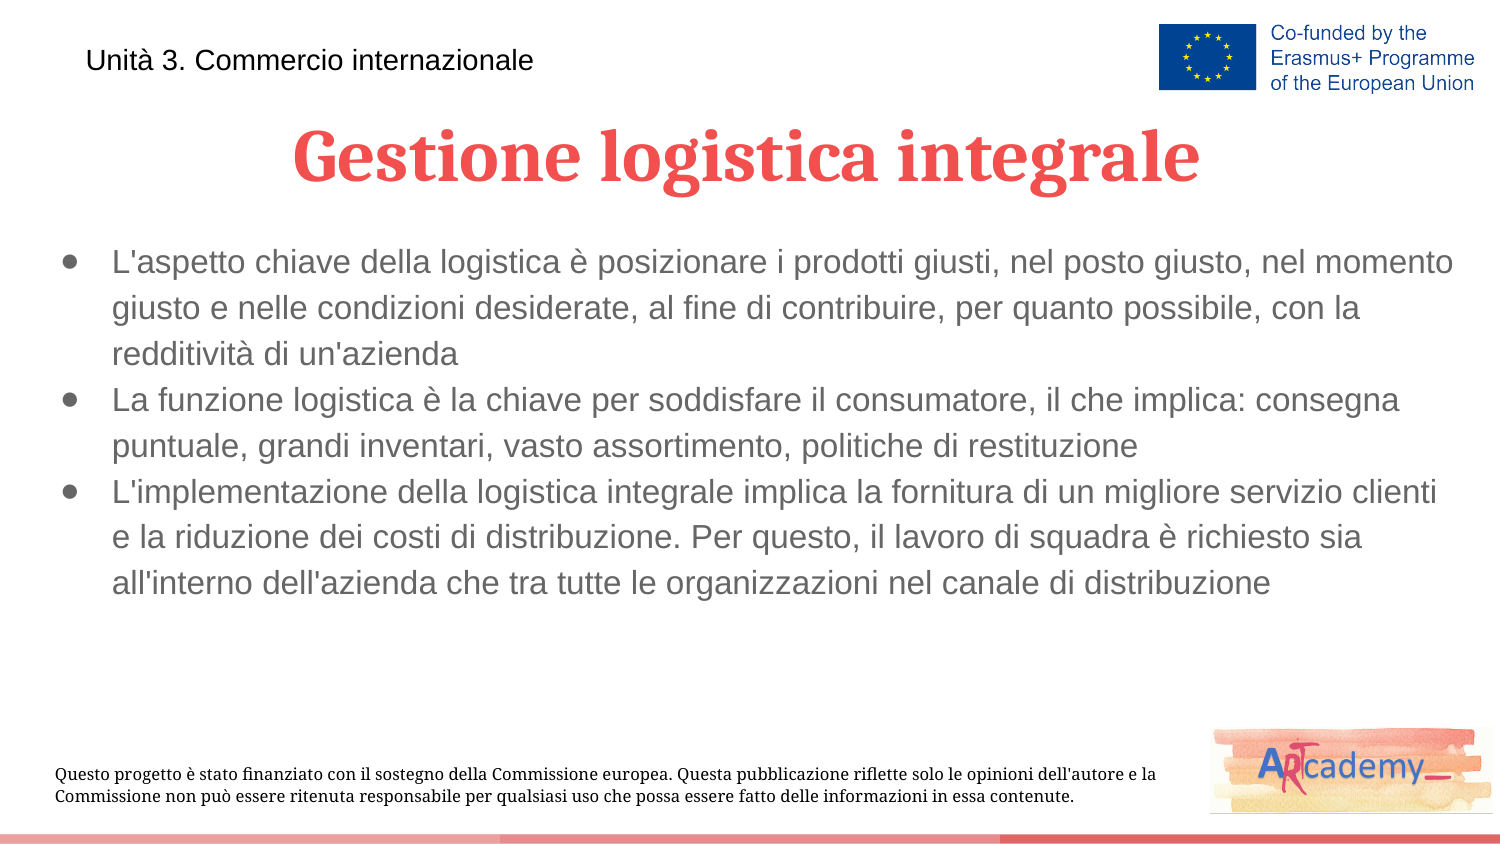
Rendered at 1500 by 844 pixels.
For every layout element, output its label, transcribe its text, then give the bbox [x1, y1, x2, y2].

text_box Unità 3. Commercio internazionale [70, 33, 750, 84]
picture [1210, 709, 1493, 844]
list L'aspetto chiave della logistica è posizionare i prodotti giusti, nel posto giusto, nel momento giusto e nelle condizioni desiderate, al fine di contribuire, per quanto possibile, con la redditività di un'azienda La funzione logistica è la chiave per soddisfare il consumatore, il che implica: consegna puntuale, grandi inventari, vasto assortimento, politiche di restituzione L'implementazione della logistica integrale implica la fornitura di un migliore servizio clienti e la riduzione dei costi di distribuzione. Per questo, il lavoro di squadra è richiesto sia all'interno dell'azienda che tra tutte le organizzazioni nel canale di distribuzione [21, 219, 1479, 732]
picture [1158, 24, 1474, 94]
text_box Questo progetto è stato finanziato con il sostegno della Commissione europea. Questa pubblicazione riflette solo le opinioni dell'autore e la Commissione non può essere ritenuta responsabile per qualsiasi uso che possa essere fatto delle informazioni in essa contenute. [39, 754, 1205, 799]
title Gestione logistica integrale [9, 84, 1487, 212]
